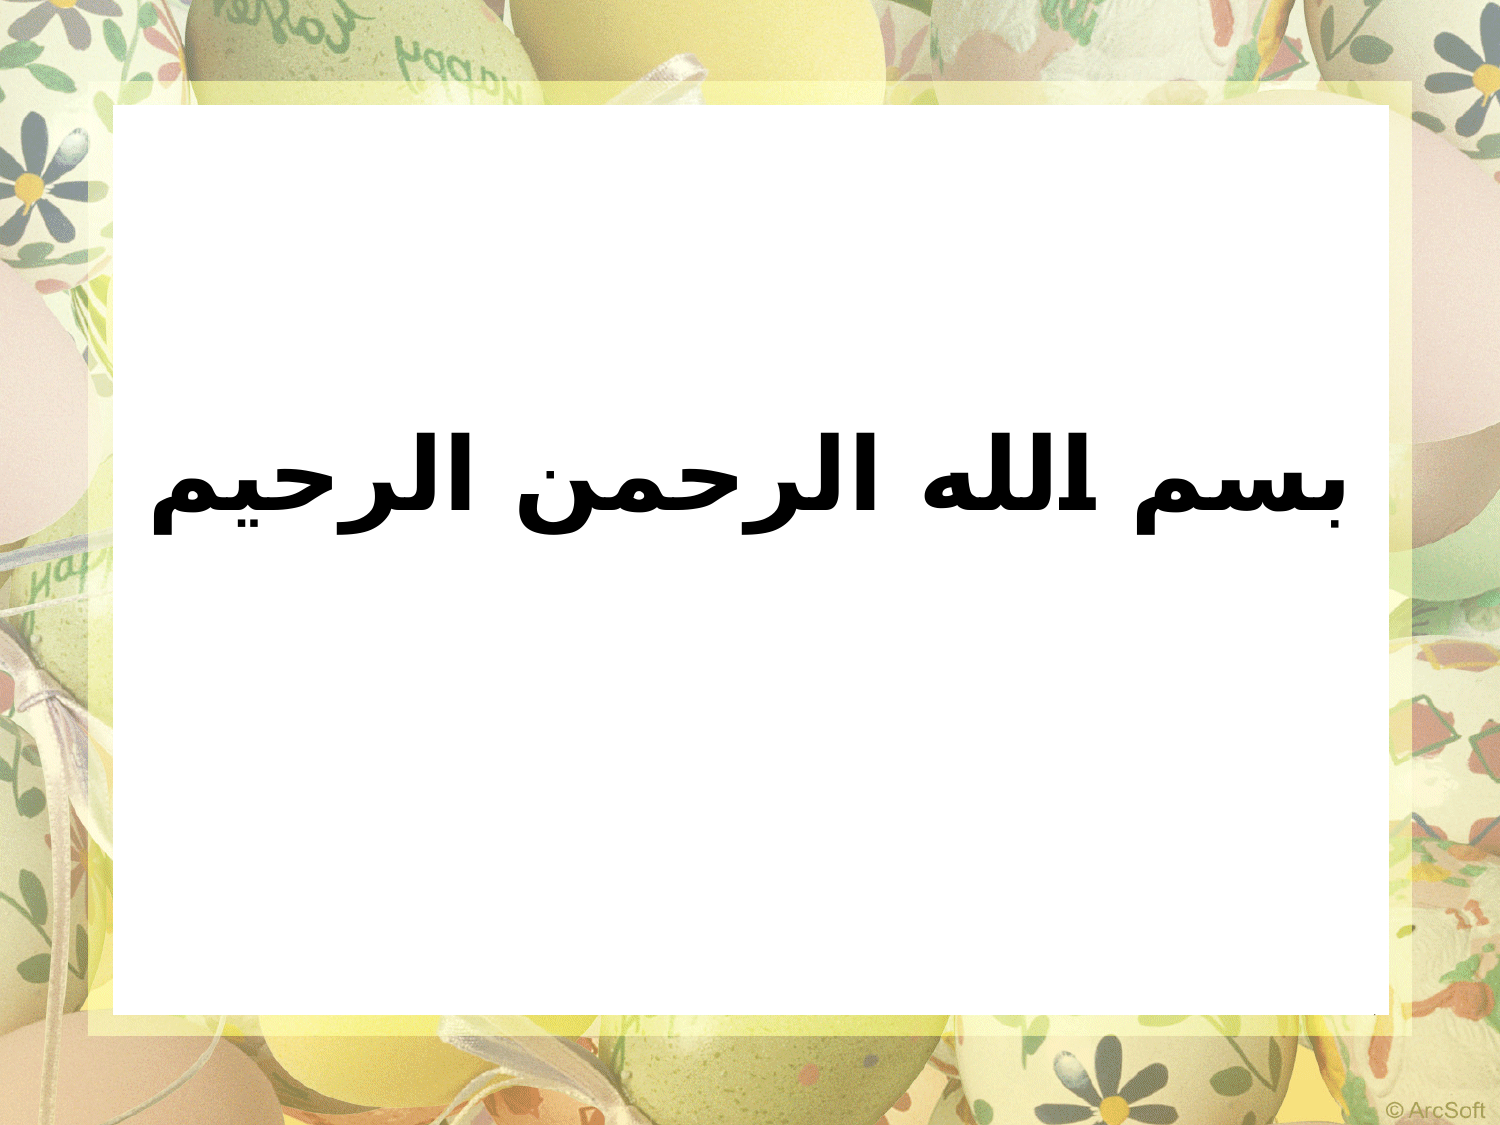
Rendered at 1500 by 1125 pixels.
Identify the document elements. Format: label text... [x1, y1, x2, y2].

title بسم الله الرحمن الرحيم [112, 349, 1388, 591]
picture [0, 0, 1500, 1125]
